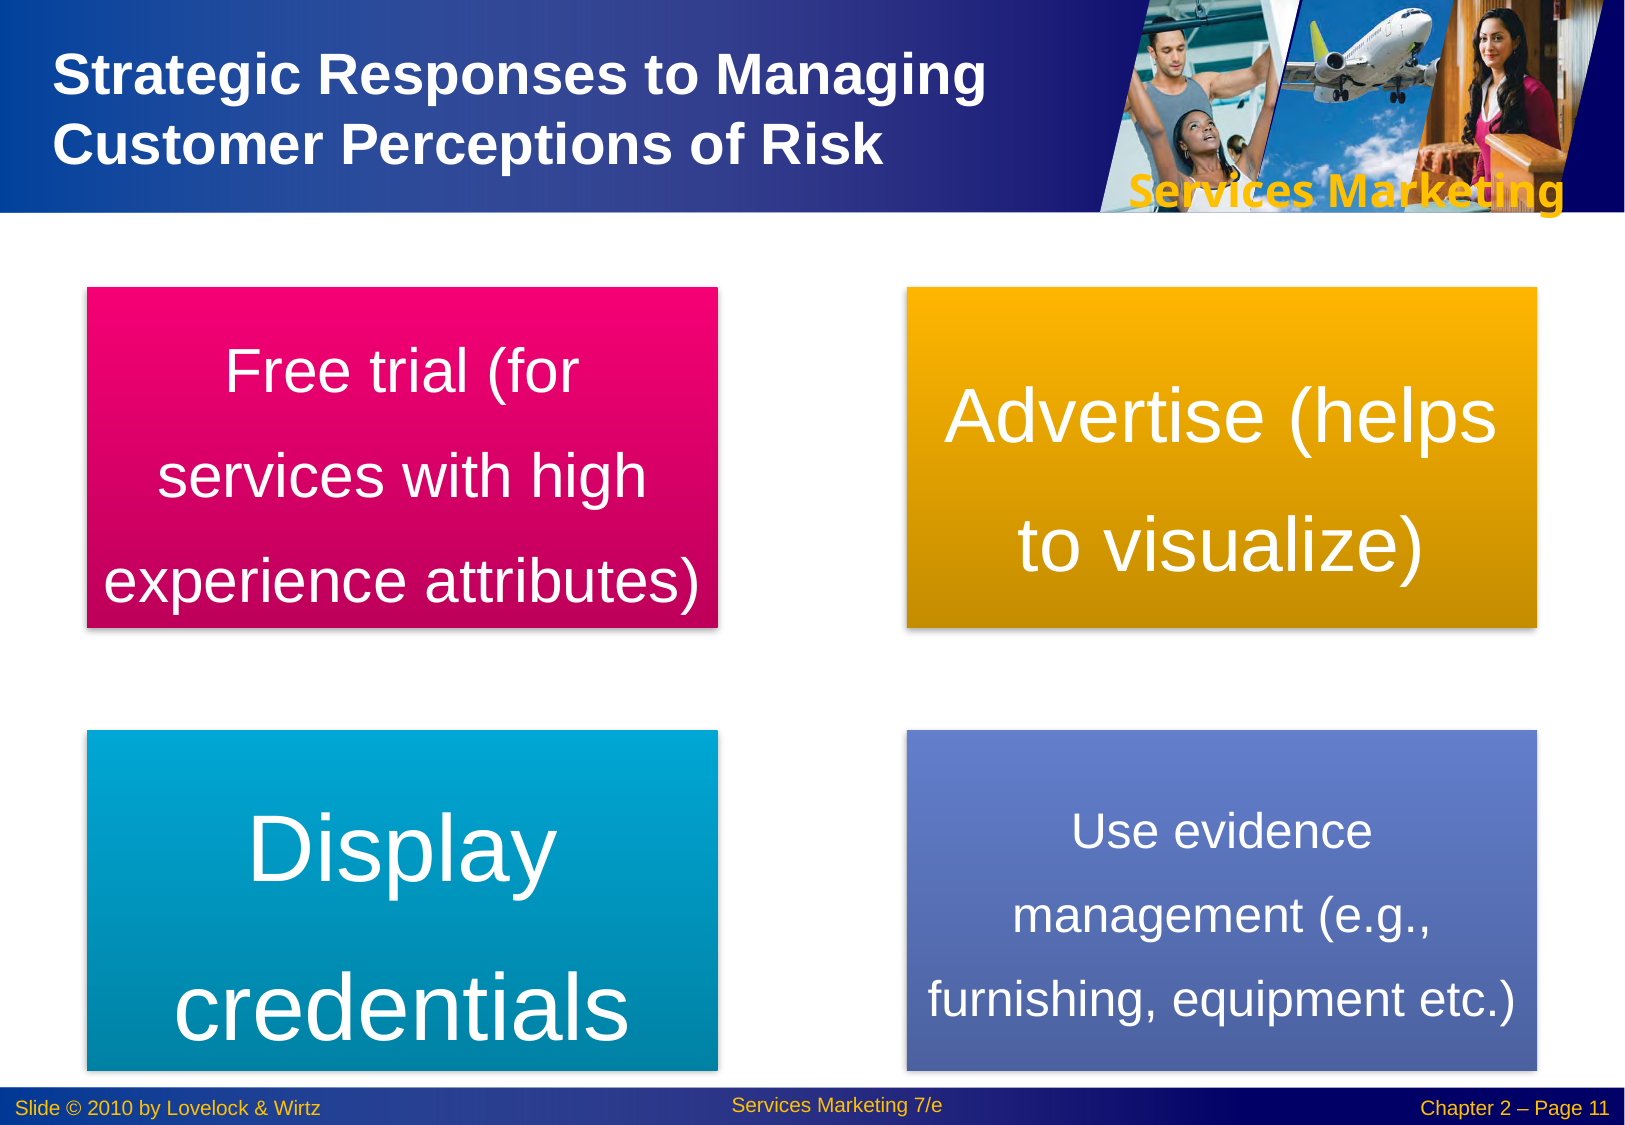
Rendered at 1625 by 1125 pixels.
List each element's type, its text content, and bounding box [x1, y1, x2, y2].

picture [1546, 187, 1556, 202]
picture [1162, 186, 1172, 192]
title Strategic Responses to Managing Customer Perceptions of Risk [36, 37, 1088, 176]
picture [1100, 0, 1604, 213]
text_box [86, 287, 1538, 1013]
